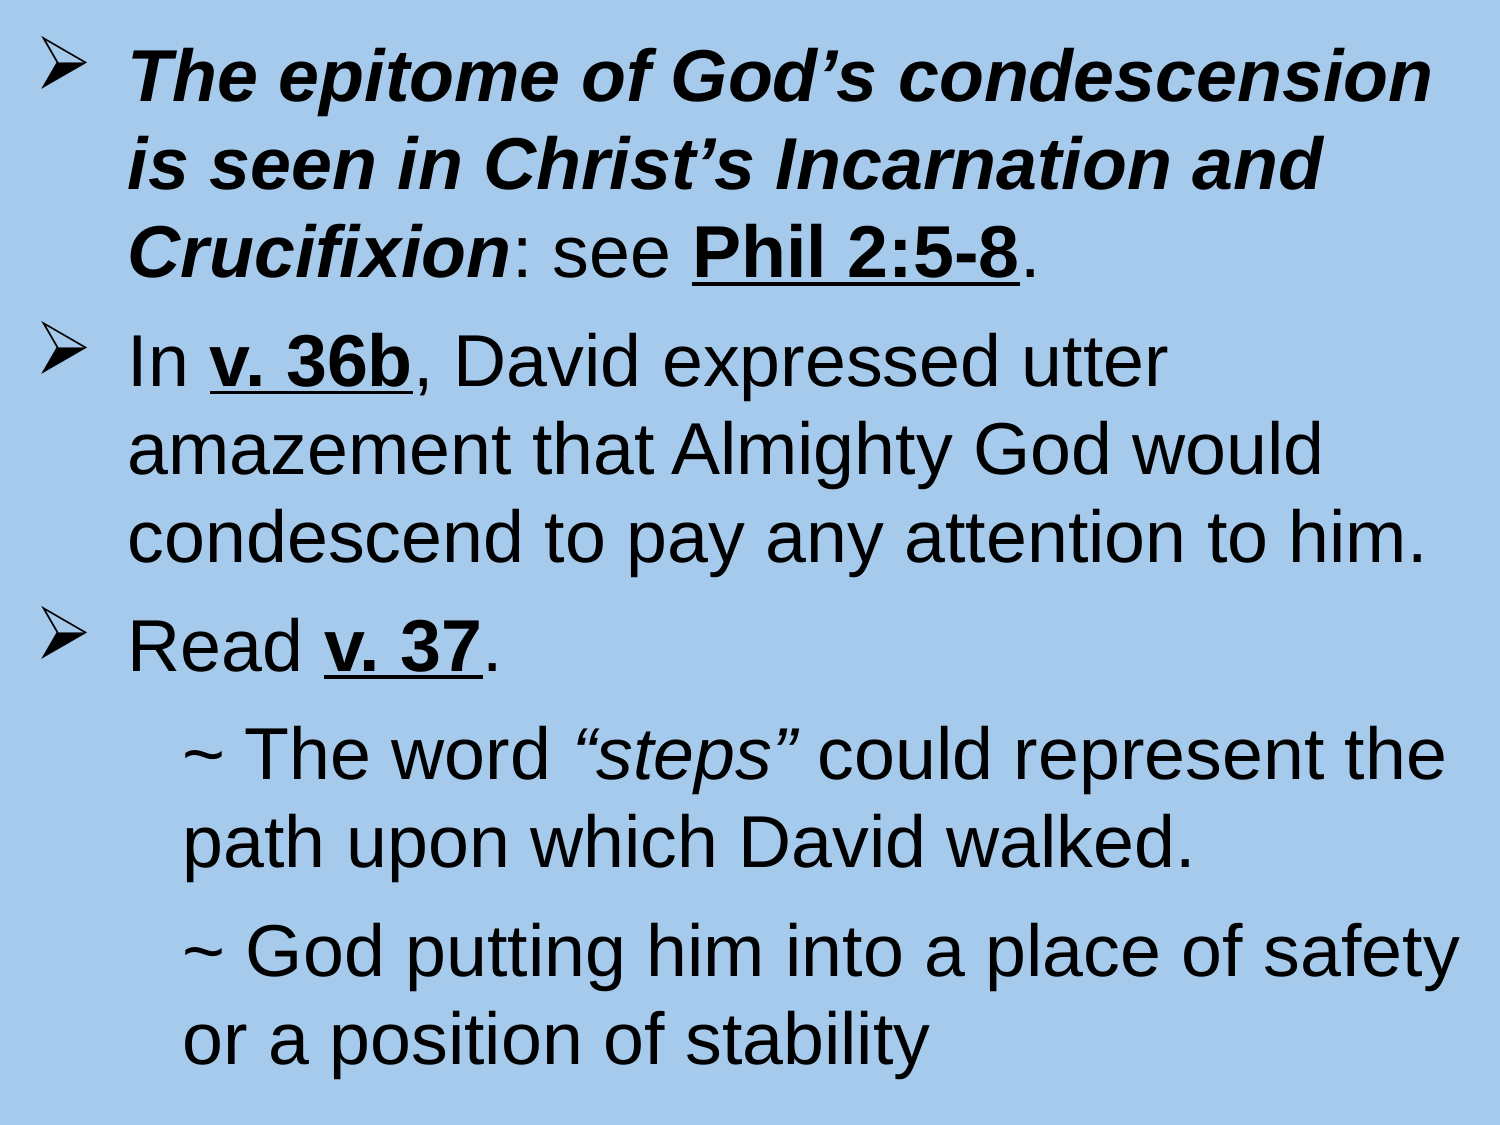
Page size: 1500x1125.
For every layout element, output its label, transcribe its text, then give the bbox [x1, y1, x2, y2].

subtitle The epitome of God’s condescension is seen in Christ’s Incarnation and Crucifixion: see Phil 2:5-8. In v. 36b, David expressed utter amazement that Almighty God would condescend to pay any attention to him. Read v. 37. ~ The word “steps” could represent the path upon which David walked. ~ God putting him into a place of safety or a position of stability [20, 20, 1482, 1108]
